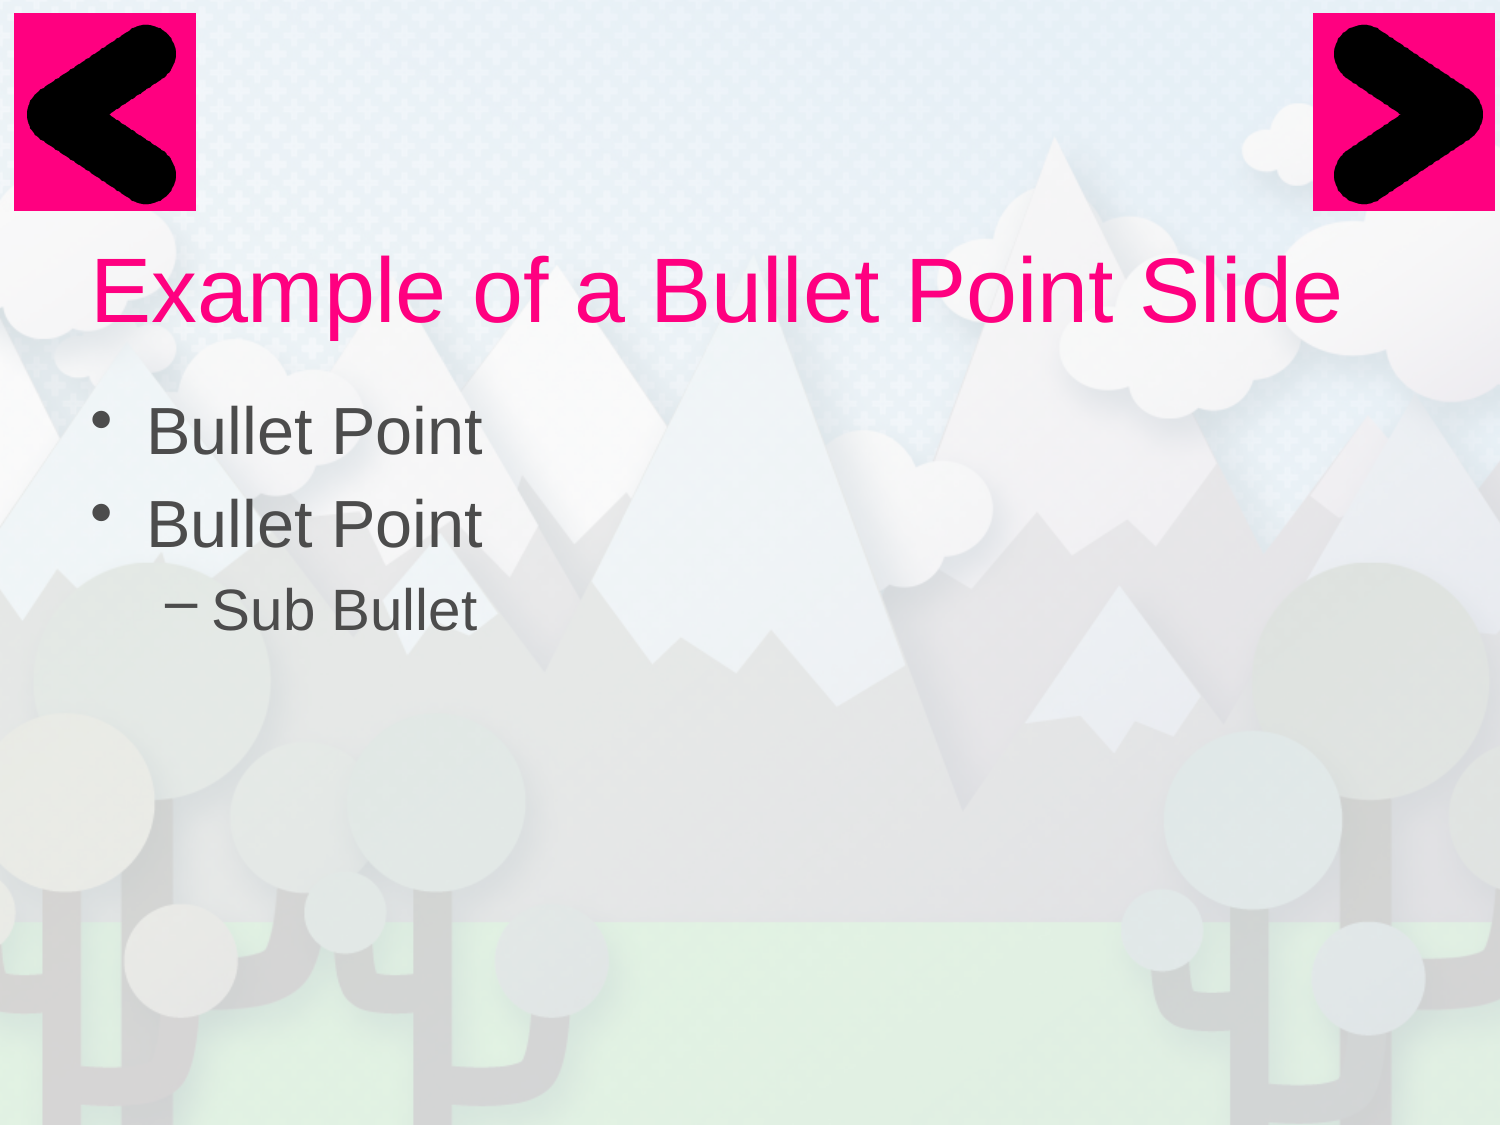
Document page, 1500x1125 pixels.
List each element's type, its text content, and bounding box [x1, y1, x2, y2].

picture [1312, 12, 1495, 212]
text_box [115, 212, 146, 218]
picture [14, 12, 197, 212]
list Bullet Point Bullet Point Sub Bullet [75, 379, 1425, 987]
title Example of a Bullet Point Slide [75, 192, 1425, 379]
